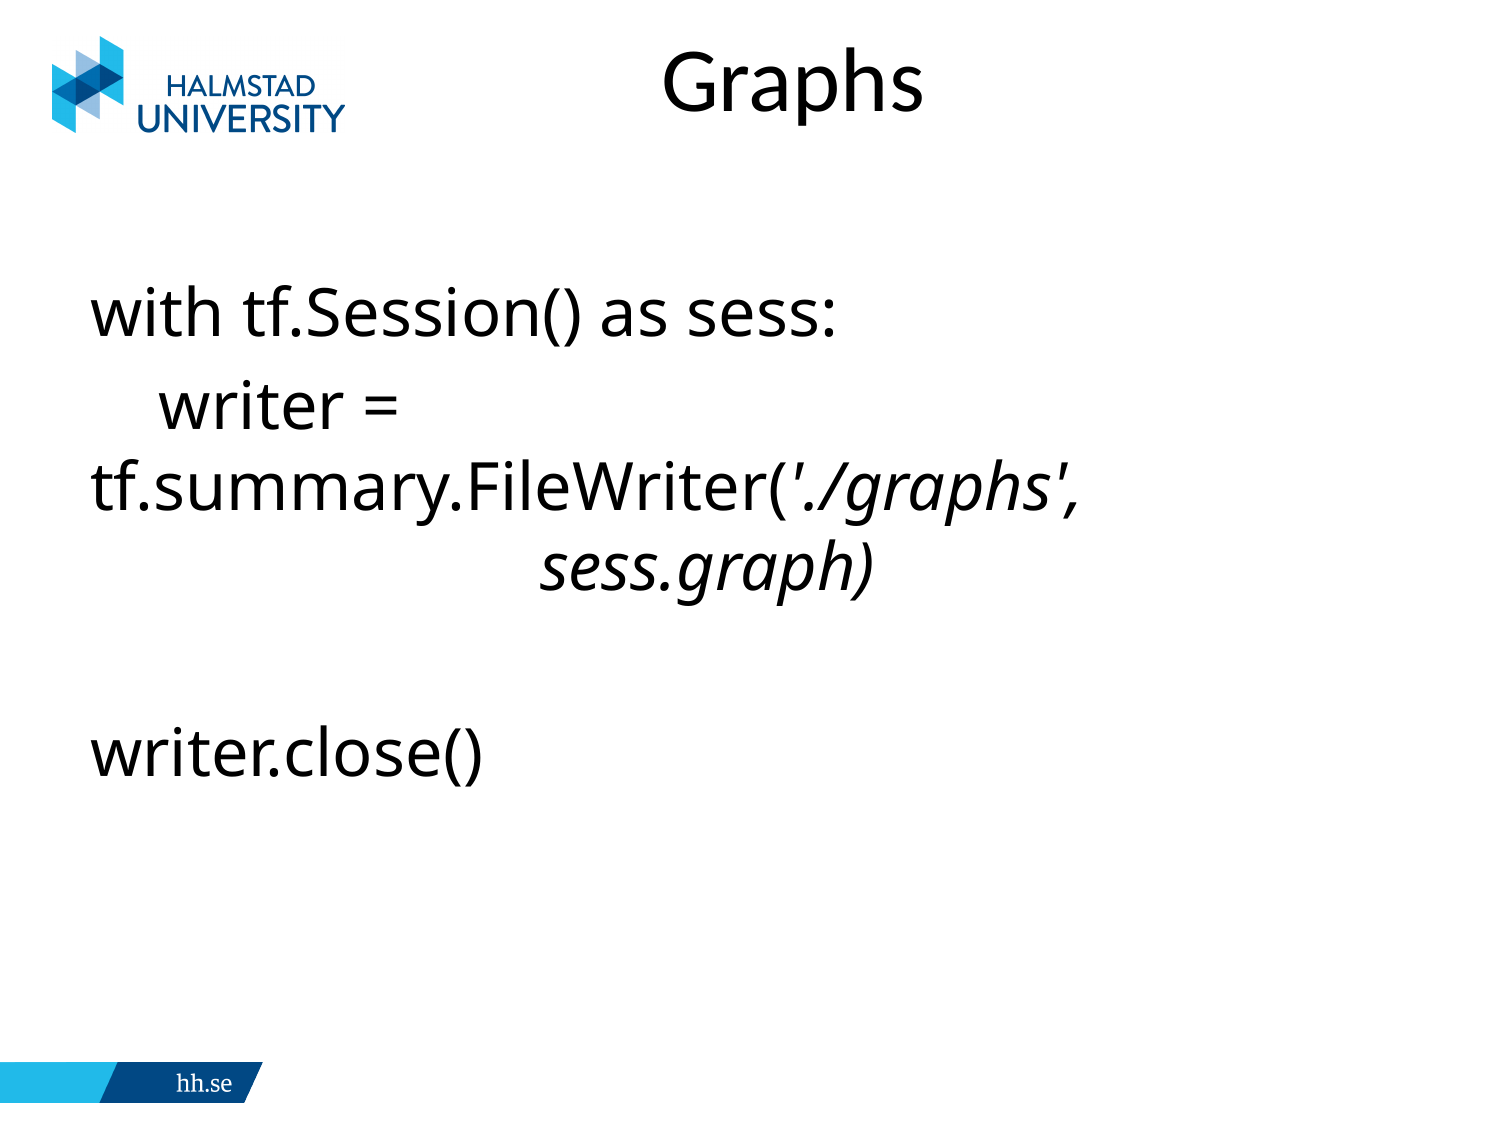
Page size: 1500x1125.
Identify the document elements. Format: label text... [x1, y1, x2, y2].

title Graphs [157, 14, 1429, 263]
picture [0, 1062, 263, 1103]
picture [52, 36, 157, 133]
list with tf.Session() as sess: writer = tf.summary.FileWriter('./graphs', sess.graph) writer.close() [75, 262, 1425, 1005]
